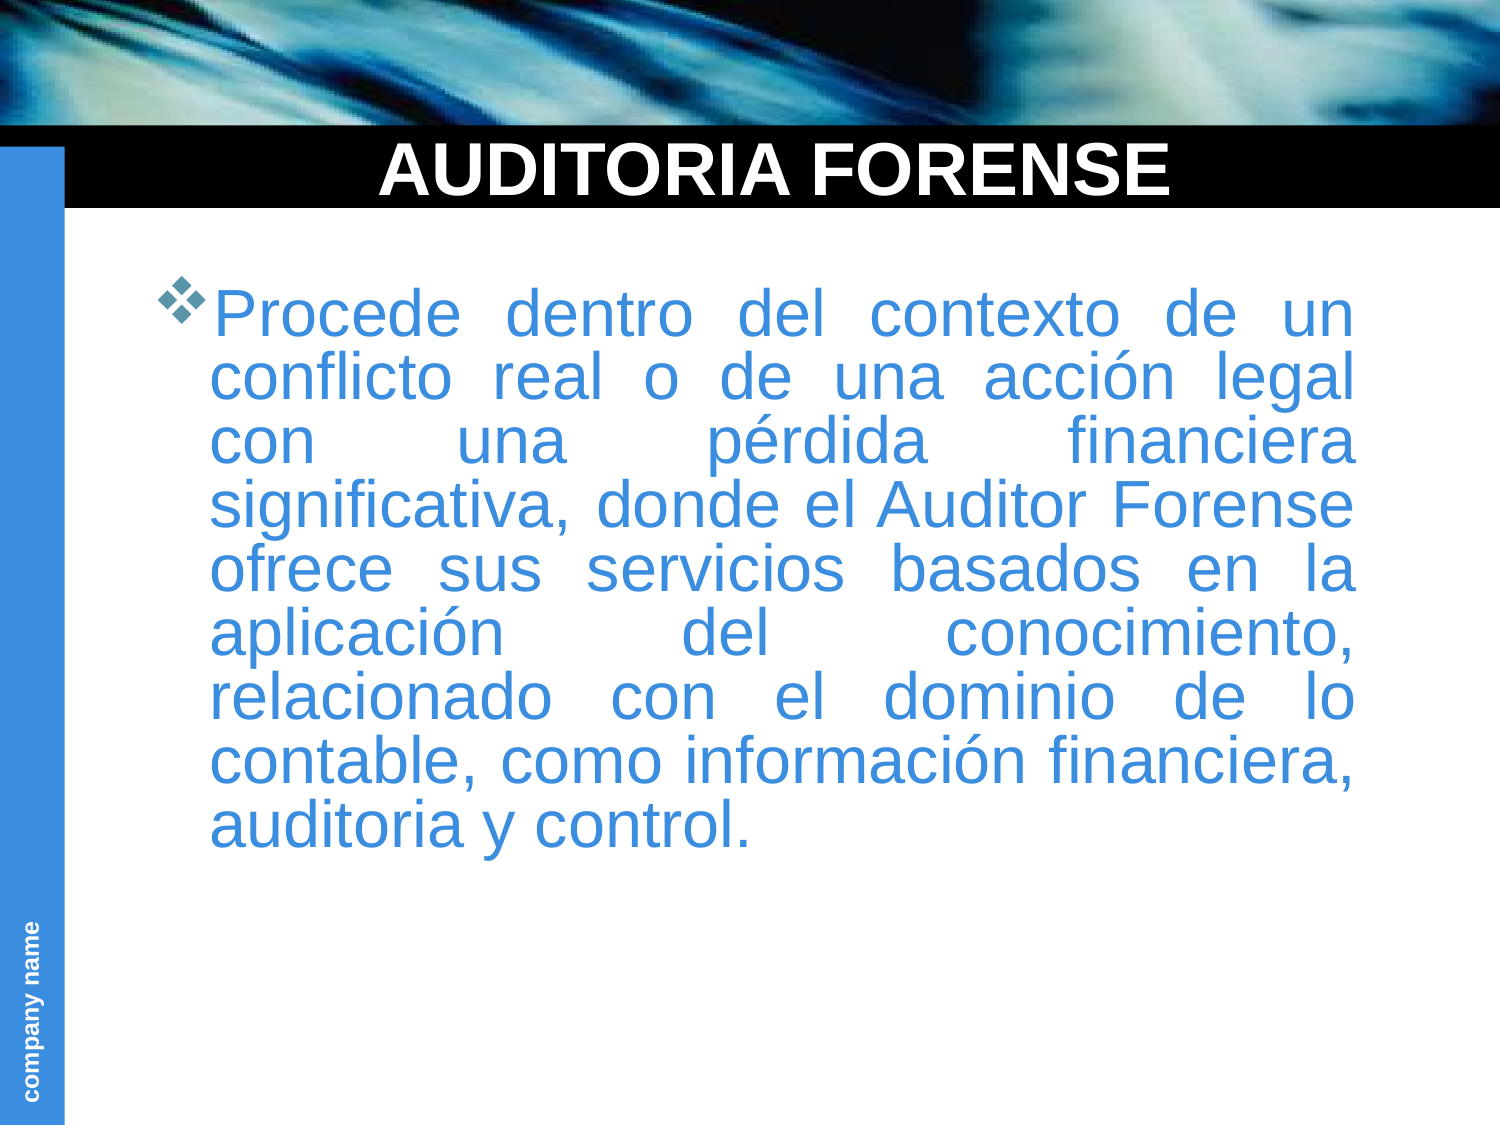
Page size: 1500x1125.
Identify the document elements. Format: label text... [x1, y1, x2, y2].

picture [0, 0, 1002, 125]
picture [999, 0, 1500, 125]
list Procede dentro del contexto de un conflicto real o de una acción legal con una pérdida financiera significativa, donde el Auditor Forense ofrece sus servicios basados en la aplicación del conocimiento, relacionado con el dominio de lo contable, como información financiera, auditoria y control. [138, 277, 1372, 1020]
title AUDITORIA FORENSE [50, 125, 1500, 205]
